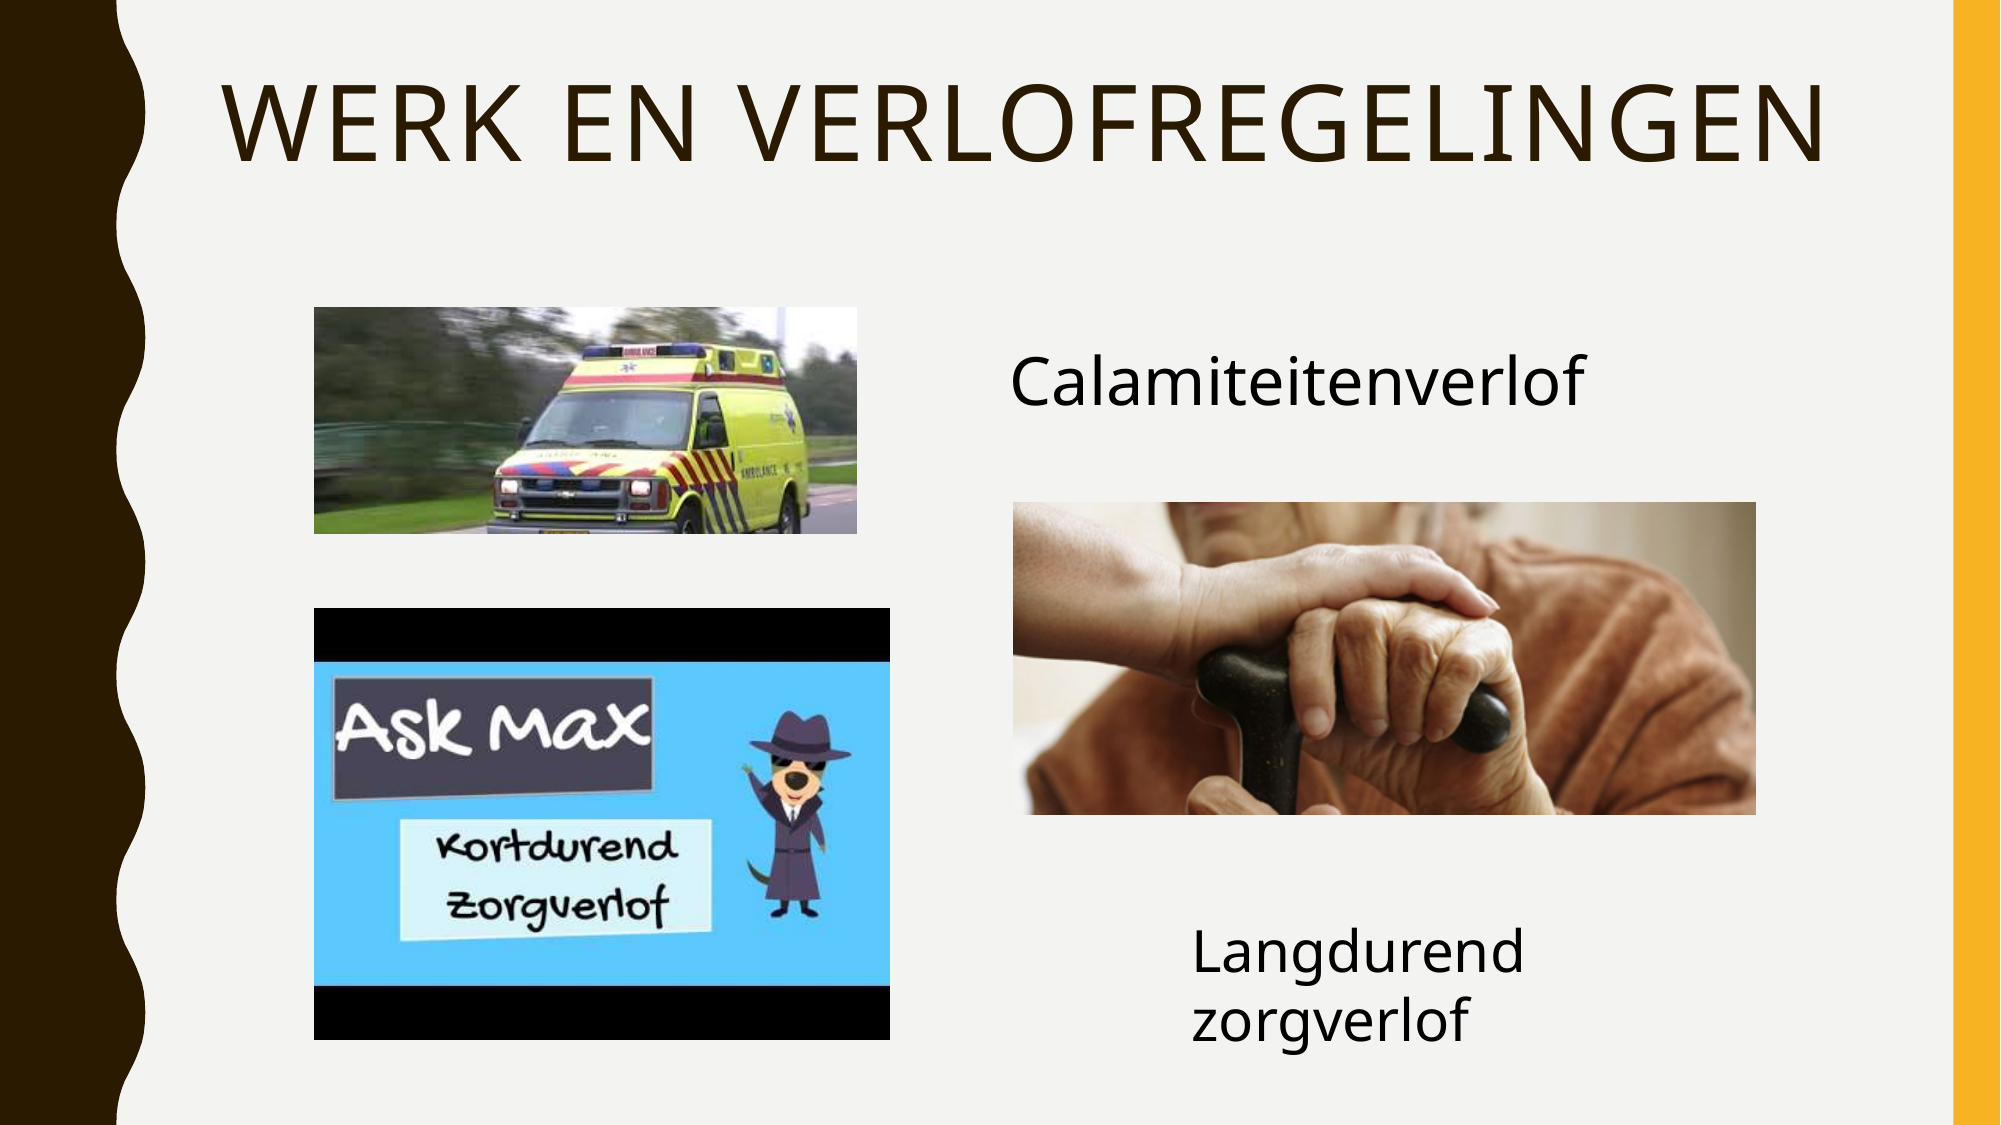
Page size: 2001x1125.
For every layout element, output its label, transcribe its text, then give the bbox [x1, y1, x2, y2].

picture [1013, 502, 1756, 815]
text_box Langdurend zorgverlof [1176, 906, 1817, 1061]
text_box Calamiteitenverlof [995, 331, 1817, 427]
picture [314, 307, 857, 534]
picture [314, 608, 890, 1040]
title Werk en verlofregelingen [205, 62, 1875, 308]
